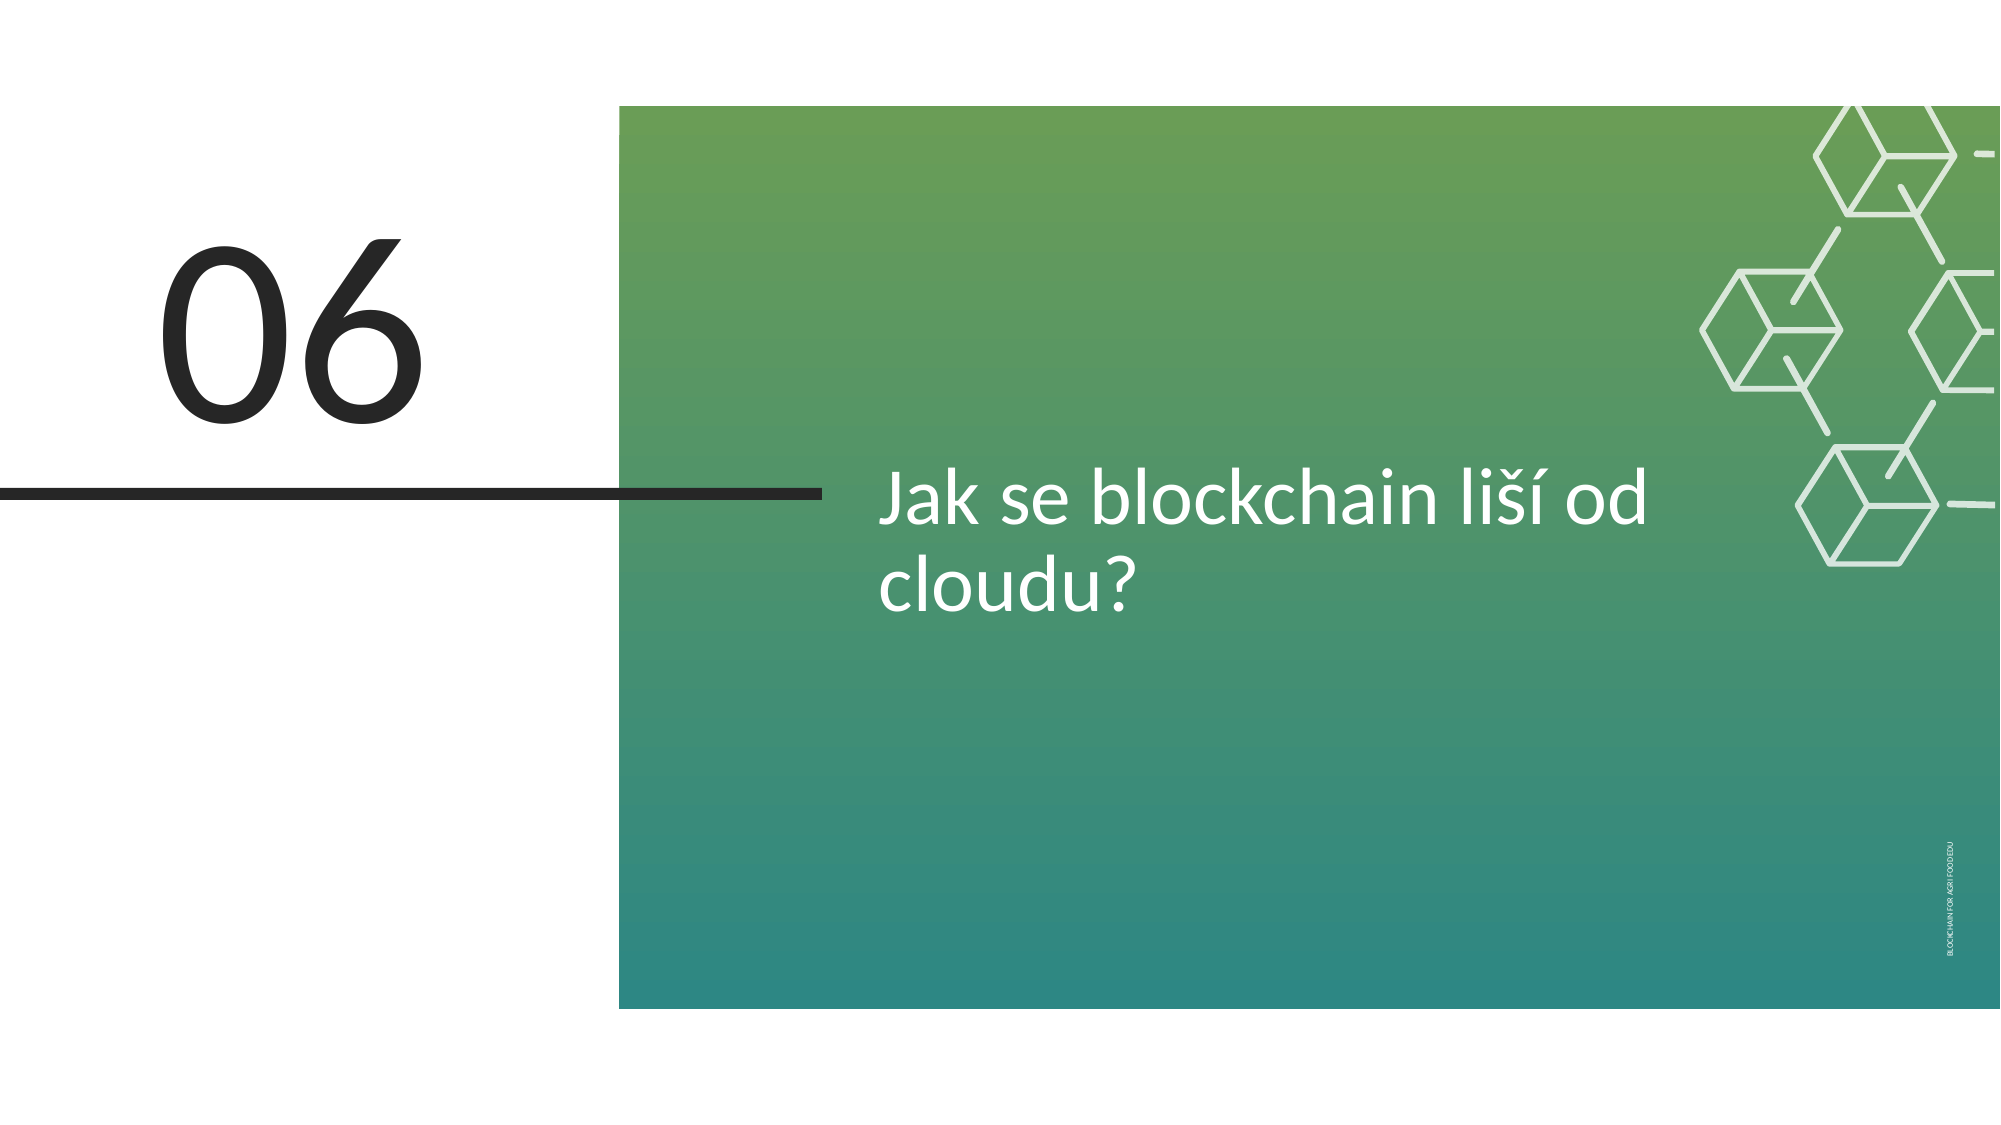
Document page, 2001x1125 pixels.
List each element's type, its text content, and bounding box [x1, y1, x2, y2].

list 06 [141, 180, 481, 277]
list Jak se blockchain liší od cloudu? [864, 446, 1709, 899]
